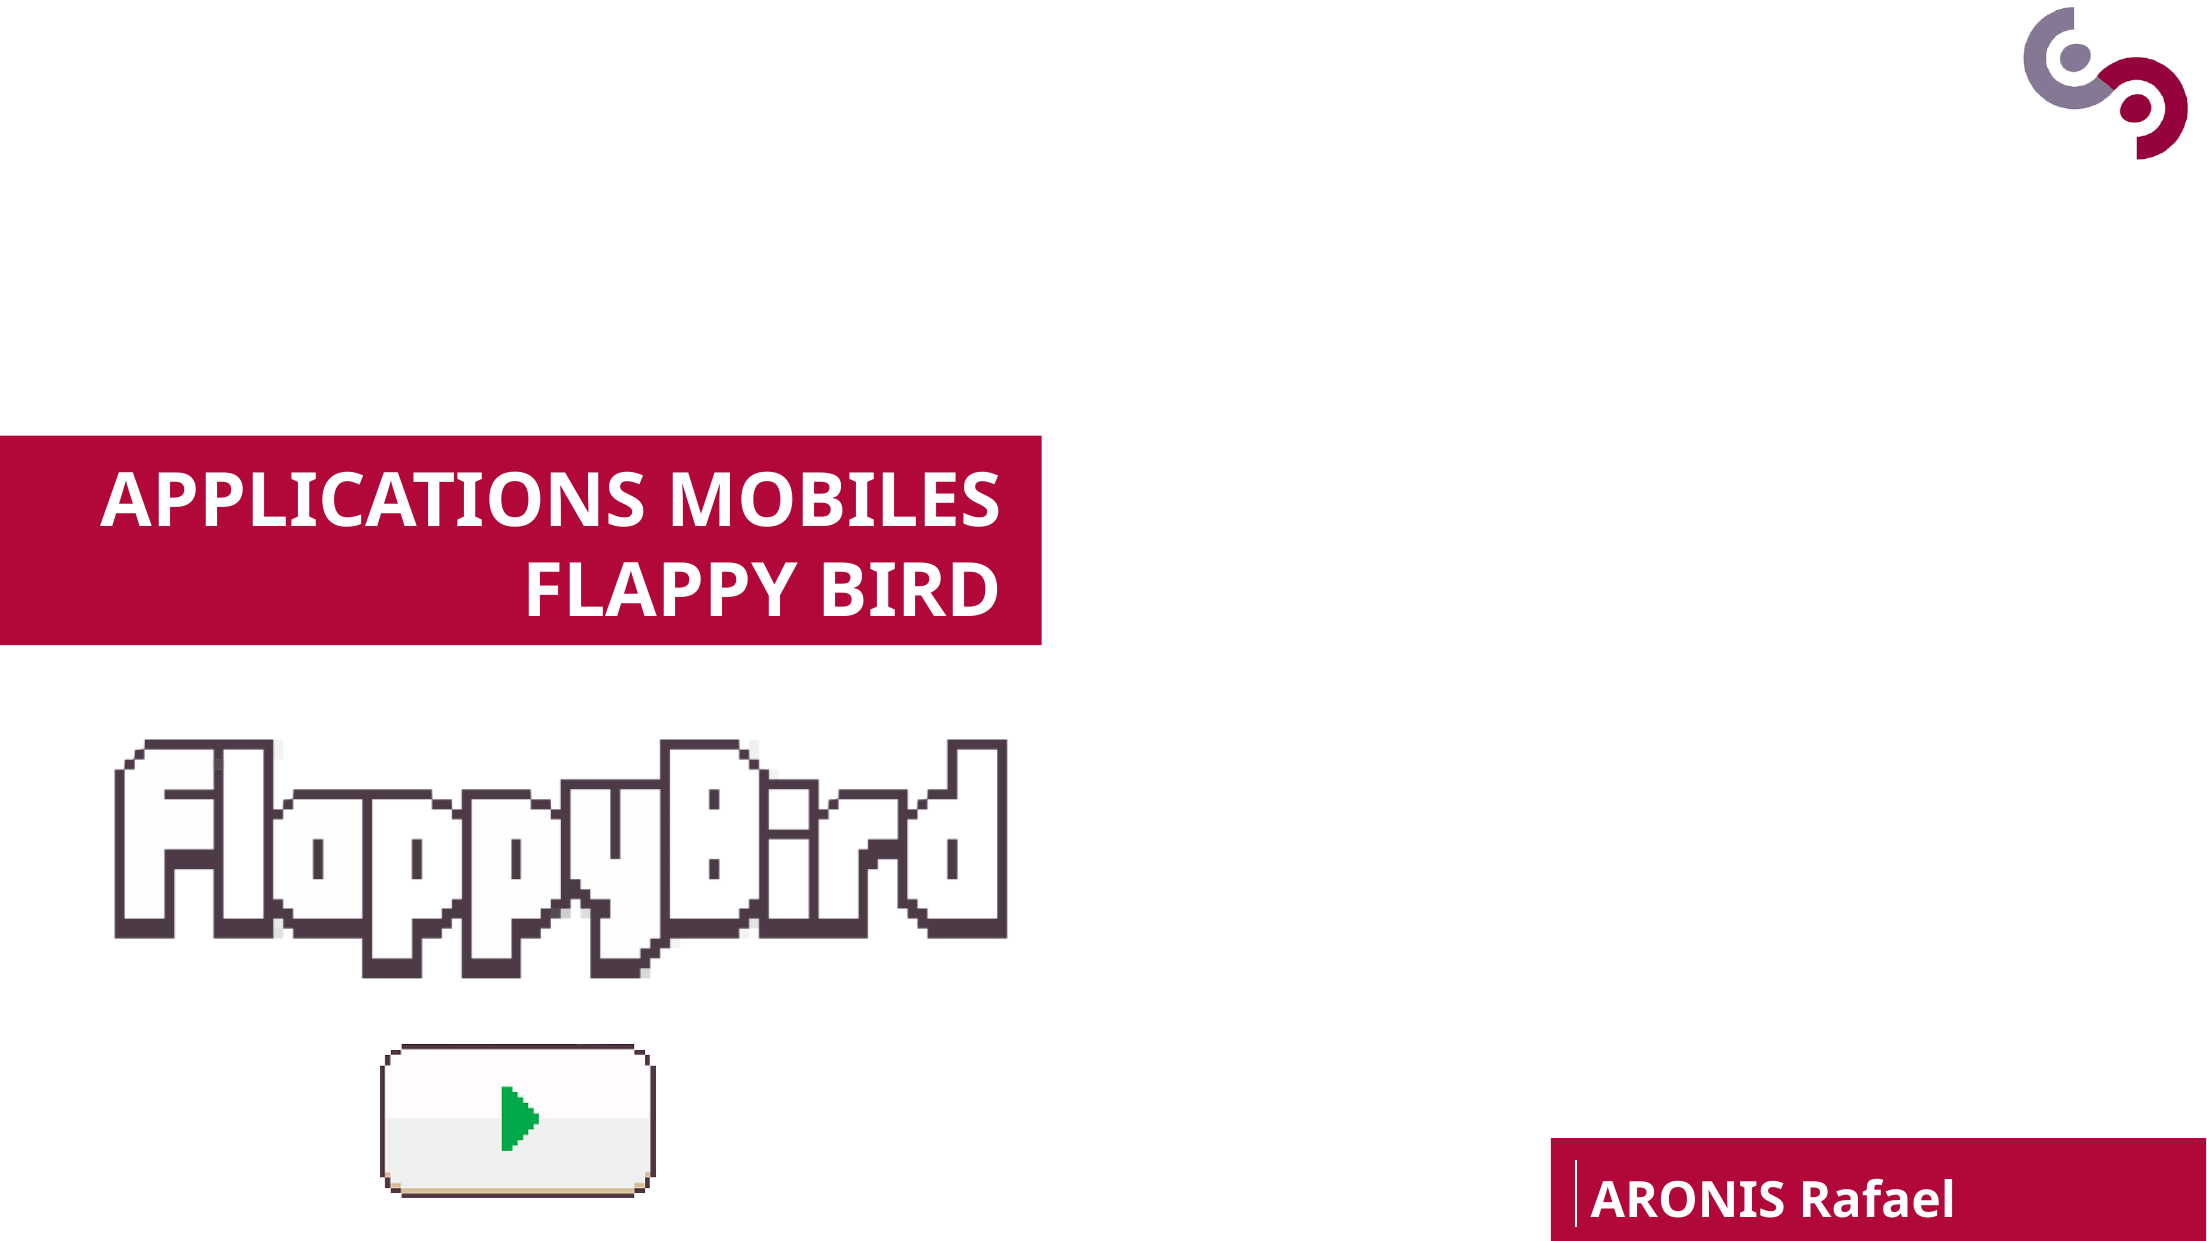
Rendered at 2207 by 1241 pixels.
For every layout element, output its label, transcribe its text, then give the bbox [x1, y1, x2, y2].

picture [54, 680, 1067, 1038]
title APPLICATIONS MOBILES FLAPPY BIRD [6, 449, 1003, 659]
text_box [1550, 1138, 2207, 1241]
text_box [1575, 1159, 2204, 1236]
picture [379, 1044, 656, 1198]
picture [1968, 0, 2207, 179]
text_box [0, 435, 1042, 646]
